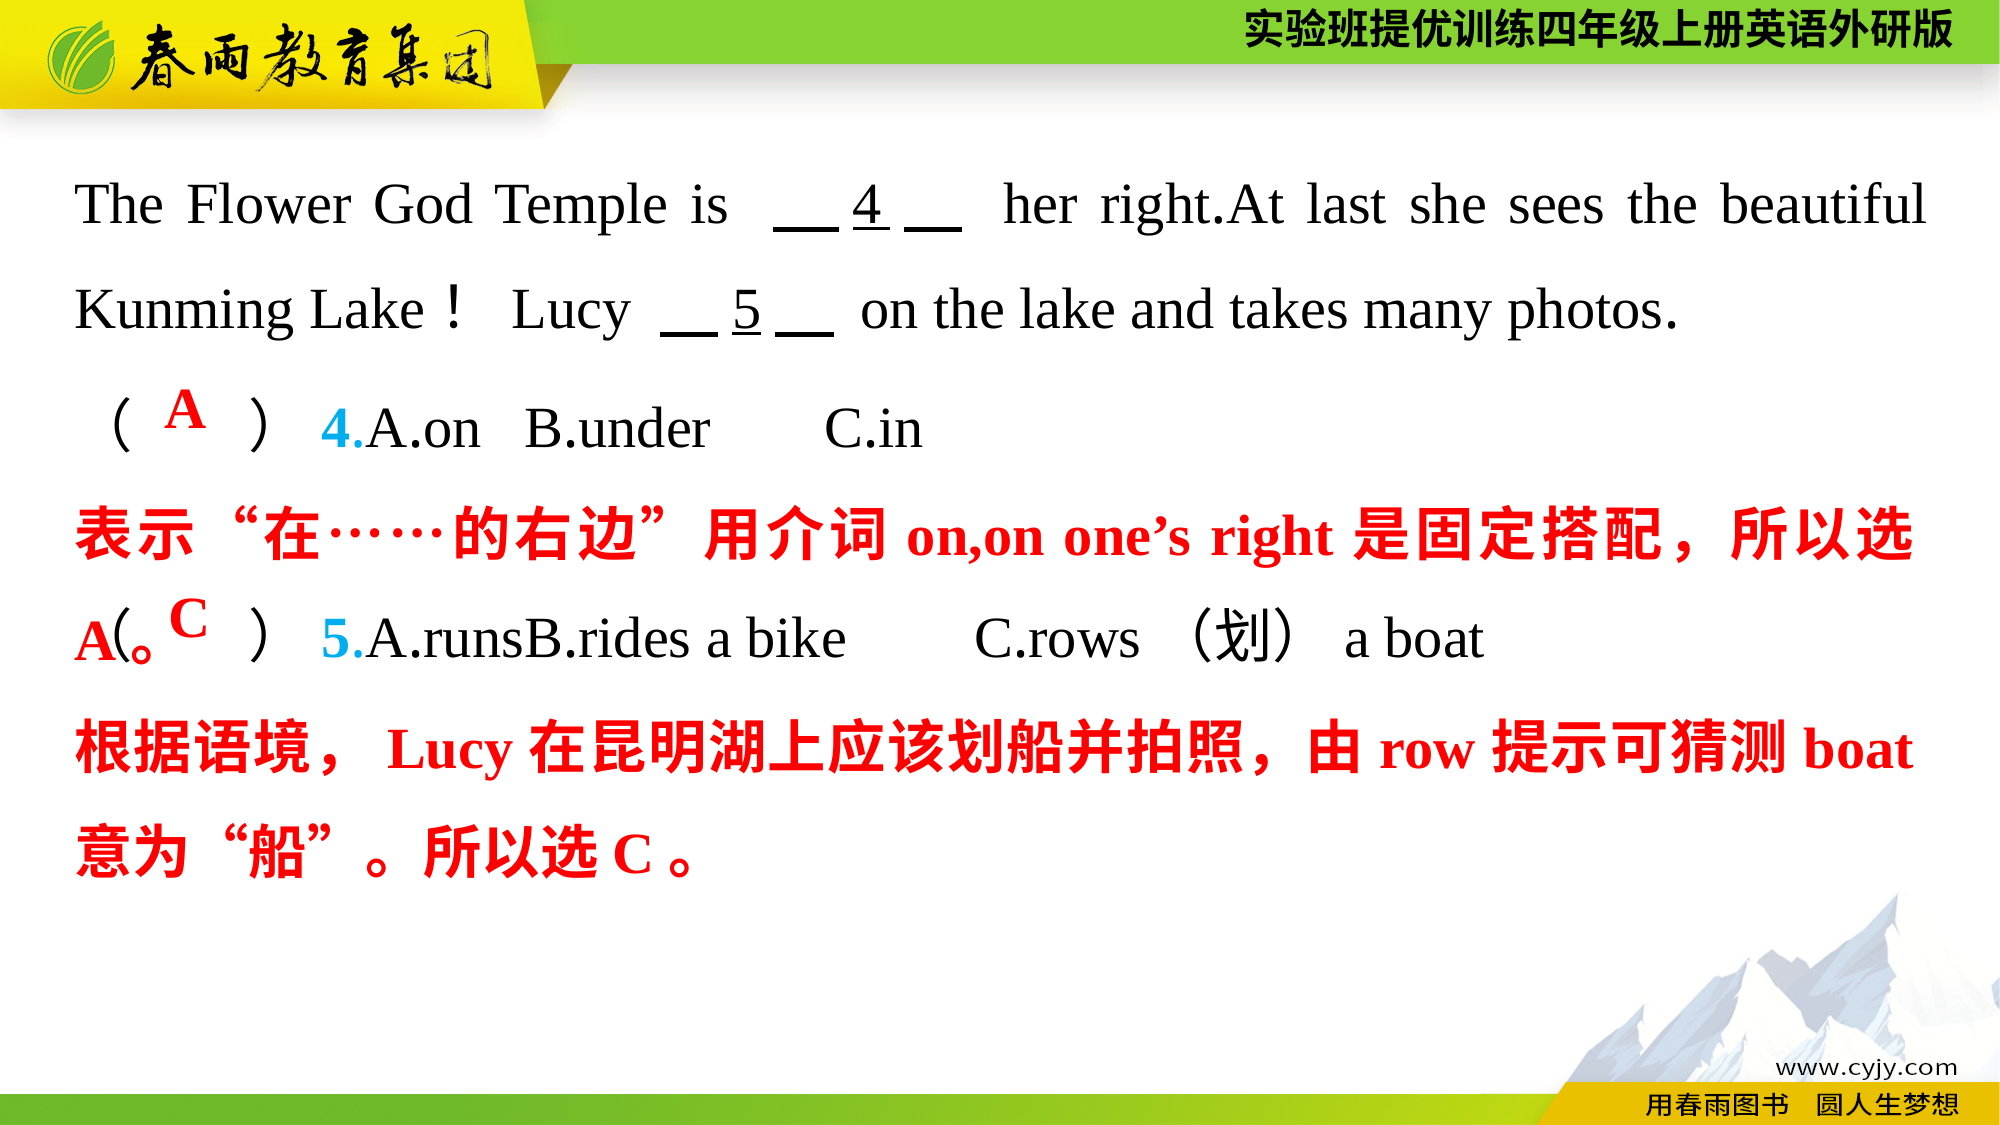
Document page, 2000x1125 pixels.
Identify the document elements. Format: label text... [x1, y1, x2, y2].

text_box （ ）4.A.on B.under C.in （ ）5.A.runs B.rides a bike C.rows（划）a boat [59, 346, 1944, 454]
text_box A [149, 363, 222, 448]
text_box 根据语境，Lucy在昆明湖上应该划船并拍照，由row提示可猜测boat意为“船”。所以选C。 [59, 667, 1944, 893]
picture [0, 0, 2000, 1125]
list The Flower God Temple is 4 her right.At last she sees the beautiful Kunming Lake！Lucy 5 on the lake and takes many photos. [59, 122, 1944, 337]
text_box C [154, 572, 226, 657]
text_box 表示“在……的右边”用介词on,on one’s right是固定搭配，所以选A。 [59, 454, 1944, 667]
